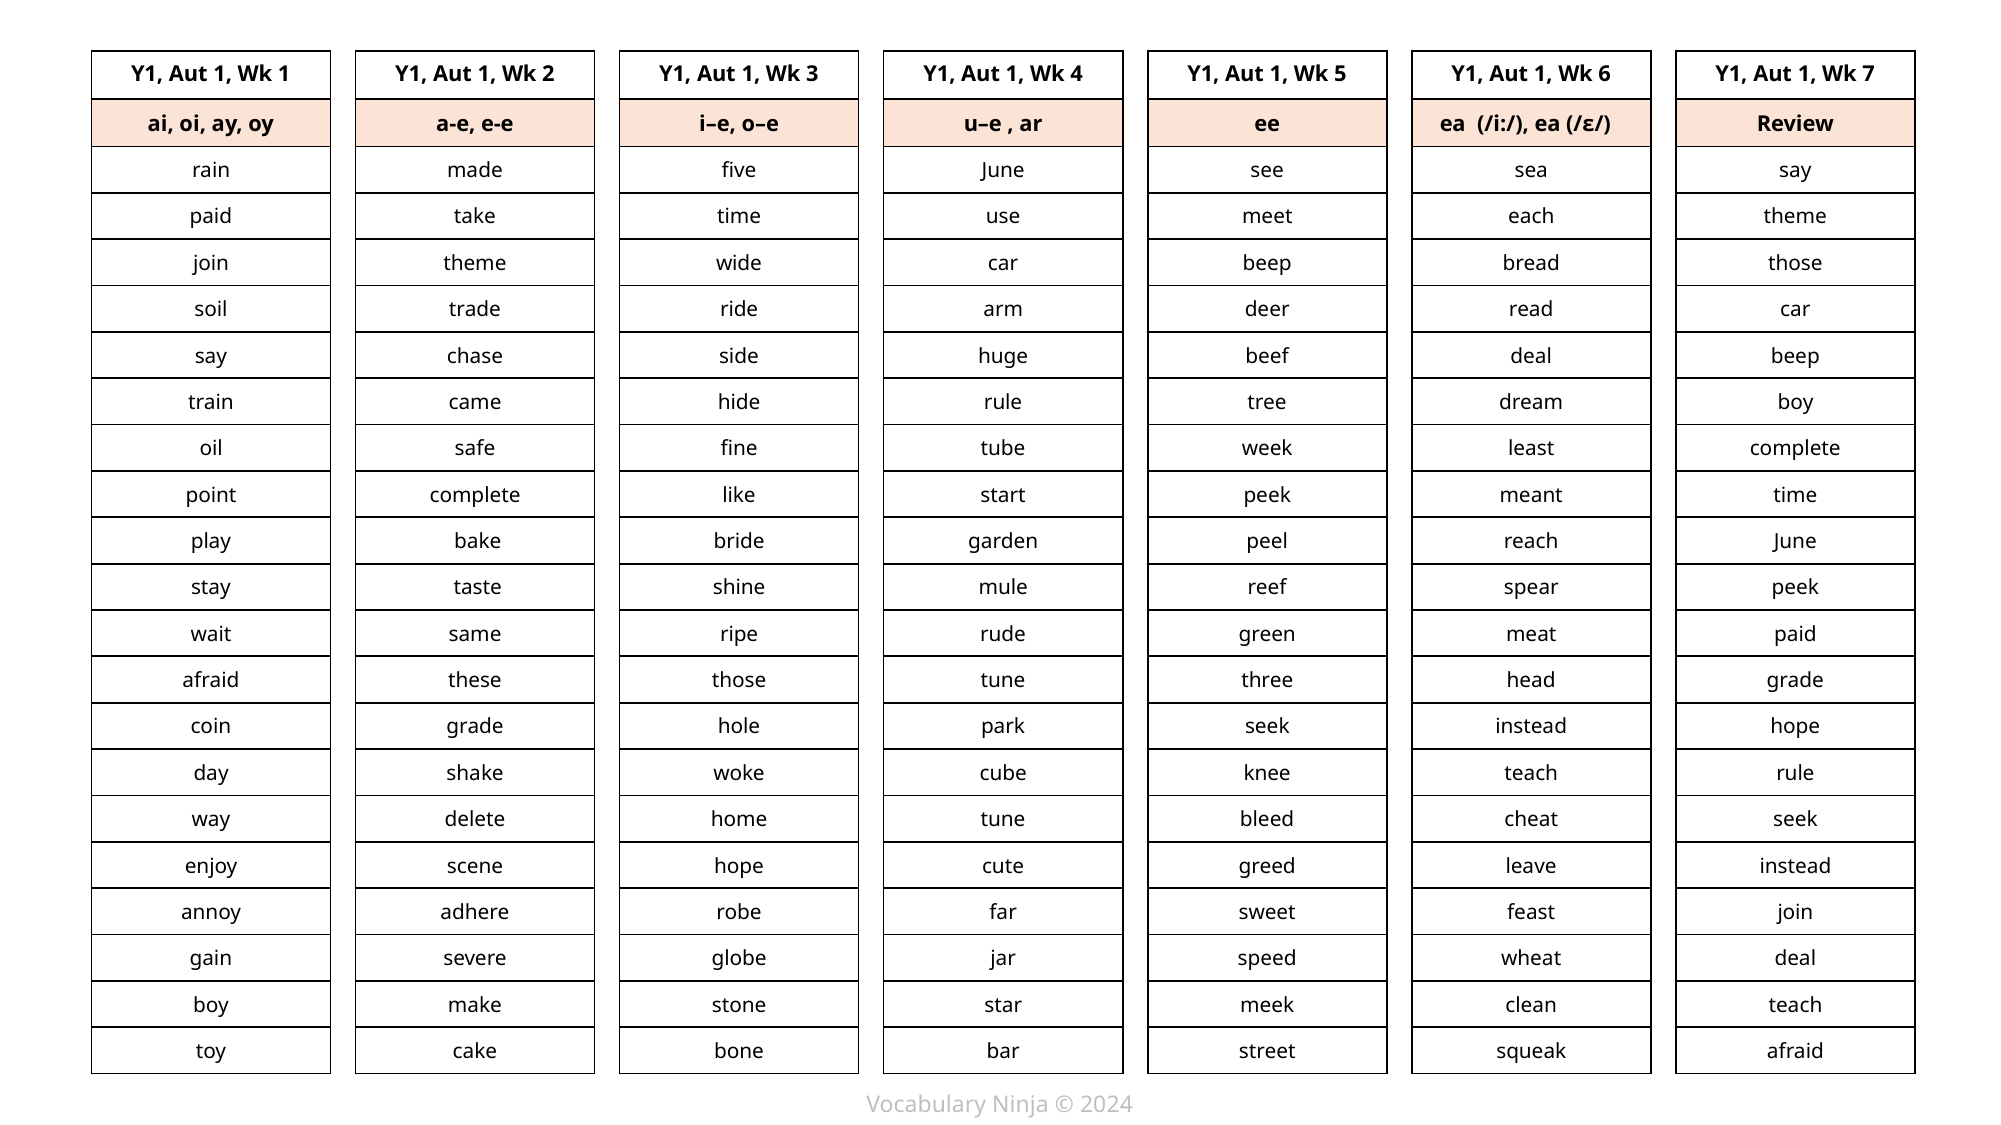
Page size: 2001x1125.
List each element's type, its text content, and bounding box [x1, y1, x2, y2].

table_cell beep [1677, 333, 1914, 377]
table_header Y1, Aut 1, Wk 1 [92, 52, 330, 98]
table_cell paid [1677, 611, 1914, 655]
table_cell bleed [1149, 796, 1386, 841]
table_cell each [1413, 194, 1650, 238]
table_cell hope [1677, 704, 1914, 748]
table_cell way [92, 796, 330, 841]
table_cell grade [356, 704, 594, 748]
table_cell stay [92, 565, 330, 609]
table_cell complete [356, 472, 594, 516]
table_cell reach [1413, 518, 1650, 563]
table_cell take [356, 194, 594, 238]
table_header Y1, Aut 1, Wk 5 [1149, 52, 1386, 98]
table_cell teach [1677, 982, 1914, 1026]
table_cell scene [356, 843, 594, 887]
table_header Y1, Aut 1, Wk 2 [356, 52, 594, 98]
table_cell side [620, 333, 858, 377]
table_cell week [1149, 425, 1386, 470]
table_cell home [620, 796, 858, 841]
table_cell same [356, 611, 594, 655]
table_cell read [1413, 286, 1650, 331]
table_cell street [1149, 1028, 1386, 1073]
table_cell arm [884, 286, 1122, 331]
table_cell rain [92, 147, 330, 192]
table_cell those [620, 657, 858, 702]
table_cell join [92, 240, 330, 285]
table_cell rude [884, 611, 1122, 655]
table_cell soil [92, 286, 330, 331]
table_cell make [356, 982, 594, 1026]
table_cell green [1149, 611, 1386, 655]
table_cell theme [1677, 194, 1914, 238]
table_cell shake [356, 750, 594, 795]
table_cell speed [1149, 935, 1386, 980]
table_cell enjoy [92, 843, 330, 887]
table_cell five [620, 147, 858, 192]
table_cell boy [92, 982, 330, 1026]
table_cell far [884, 889, 1122, 934]
table_cell play [92, 518, 330, 563]
table_cell seek [1149, 704, 1386, 748]
table_cell like [620, 472, 858, 516]
table_cell say [92, 333, 330, 377]
table_cell fine [620, 425, 858, 470]
table_cell shine [620, 565, 858, 609]
table_cell jar [884, 935, 1122, 980]
table_cell made [356, 147, 594, 192]
table_cell tube [884, 425, 1122, 470]
table_cell huge [884, 333, 1122, 377]
table_cell reef [1149, 565, 1386, 609]
table_cell ripe [620, 611, 858, 655]
table_cell those [1677, 240, 1914, 285]
table_cell ea (/i:/), ea (/ɛ/) [1413, 100, 1650, 146]
table_cell theme [356, 240, 594, 285]
table_cell these [356, 657, 594, 702]
table_cell gain [92, 935, 330, 980]
table_header Y1, Aut 1, Wk 6 [1413, 52, 1650, 98]
table_cell head [1413, 657, 1650, 702]
table_cell car [1677, 286, 1914, 331]
table_cell beef [1149, 333, 1386, 377]
table_cell ai, oi, ay, oy [92, 100, 330, 146]
table_cell hide [620, 379, 858, 424]
table_cell a-e, e-e [356, 100, 594, 146]
table_cell car [884, 240, 1122, 285]
table_cell start [884, 472, 1122, 516]
table_cell u–e , ar [884, 100, 1122, 146]
table_cell i–e, o–e [620, 100, 858, 146]
table_cell squeak [1413, 1028, 1650, 1073]
table_cell woke [620, 750, 858, 795]
table_cell toy [92, 1028, 330, 1073]
table_cell tune [884, 657, 1122, 702]
table_cell came [356, 379, 594, 424]
table_cell use [884, 194, 1122, 238]
text_box Vocabulary Ninja © 2024 [851, 1082, 1149, 1125]
table_cell star [884, 982, 1122, 1026]
table_cell rule [884, 379, 1122, 424]
table_cell say [1677, 147, 1914, 192]
table_header Y1, Aut 1, Wk 7 [1677, 52, 1914, 98]
table_cell peek [1677, 565, 1914, 609]
table_cell sea [1413, 147, 1650, 192]
table_cell bake [356, 518, 594, 563]
table_cell least [1413, 425, 1650, 470]
table_cell delete [356, 796, 594, 841]
table_cell June [1677, 518, 1914, 563]
table_header Y1, Aut 1, Wk 4 [884, 52, 1122, 98]
table_cell ride [620, 286, 858, 331]
table_cell taste [356, 565, 594, 609]
table_cell train [92, 379, 330, 424]
table_cell join [1677, 889, 1914, 934]
table_cell beep [1149, 240, 1386, 285]
table_cell Review [1677, 100, 1914, 146]
table_cell wheat [1413, 935, 1650, 980]
table_cell meek [1149, 982, 1386, 1026]
table_header Y1, Aut 1, Wk 3 [620, 52, 858, 98]
table_cell safe [356, 425, 594, 470]
table_cell stone [620, 982, 858, 1026]
table_cell complete [1677, 425, 1914, 470]
table_cell deer [1149, 286, 1386, 331]
table_cell garden [884, 518, 1122, 563]
table_cell robe [620, 889, 858, 934]
table_cell oil [92, 425, 330, 470]
table_cell point [92, 472, 330, 516]
table_cell greed [1149, 843, 1386, 887]
table_cell meant [1413, 472, 1650, 516]
table_cell cheat [1413, 796, 1650, 841]
table_cell coin [92, 704, 330, 748]
table_cell severe [356, 935, 594, 980]
table_cell time [1677, 472, 1914, 516]
table_cell deal [1677, 935, 1914, 980]
table_cell feast [1413, 889, 1650, 934]
table_cell ee [1149, 100, 1386, 146]
table_cell afraid [92, 657, 330, 702]
table_cell meet [1149, 194, 1386, 238]
table_cell trade [356, 286, 594, 331]
table_cell mule [884, 565, 1122, 609]
table_cell boy [1677, 379, 1914, 424]
table_cell afraid [1677, 1028, 1914, 1073]
table_cell clean [1413, 982, 1650, 1026]
table_cell spear [1413, 565, 1650, 609]
table_cell wide [620, 240, 858, 285]
table_cell peel [1149, 518, 1386, 563]
table_cell knee [1149, 750, 1386, 795]
table_cell bride [620, 518, 858, 563]
table_cell tree [1149, 379, 1386, 424]
table_cell park [884, 704, 1122, 748]
table_cell chase [356, 333, 594, 377]
table_cell adhere [356, 889, 594, 934]
table_cell cube [884, 750, 1122, 795]
table_cell bar [884, 1028, 1122, 1073]
table_cell teach [1413, 750, 1650, 795]
table_cell June [884, 147, 1122, 192]
table_cell leave [1413, 843, 1650, 887]
table_cell rule [1677, 750, 1914, 795]
table_cell peek [1149, 472, 1386, 516]
table_cell see [1149, 147, 1386, 192]
table_cell grade [1677, 657, 1914, 702]
table_cell bread [1413, 240, 1650, 285]
table_cell globe [620, 935, 858, 980]
table_cell cake [356, 1028, 594, 1073]
table_cell deal [1413, 333, 1650, 377]
table_cell meat [1413, 611, 1650, 655]
table_cell tune [884, 796, 1122, 841]
table_cell instead [1677, 843, 1914, 887]
table_cell dream [1413, 379, 1650, 424]
table_cell annoy [92, 889, 330, 934]
table_cell wait [92, 611, 330, 655]
table_cell cute [884, 843, 1122, 887]
table_cell time [620, 194, 858, 238]
table_cell three [1149, 657, 1386, 702]
table_cell instead [1413, 704, 1650, 748]
table_cell bone [620, 1028, 858, 1073]
table_cell hole [620, 704, 858, 748]
table_cell hope [620, 843, 858, 887]
table_cell paid [92, 194, 330, 238]
table_cell sweet [1149, 889, 1386, 934]
table_cell day [92, 750, 330, 795]
table_cell seek [1677, 796, 1914, 841]
